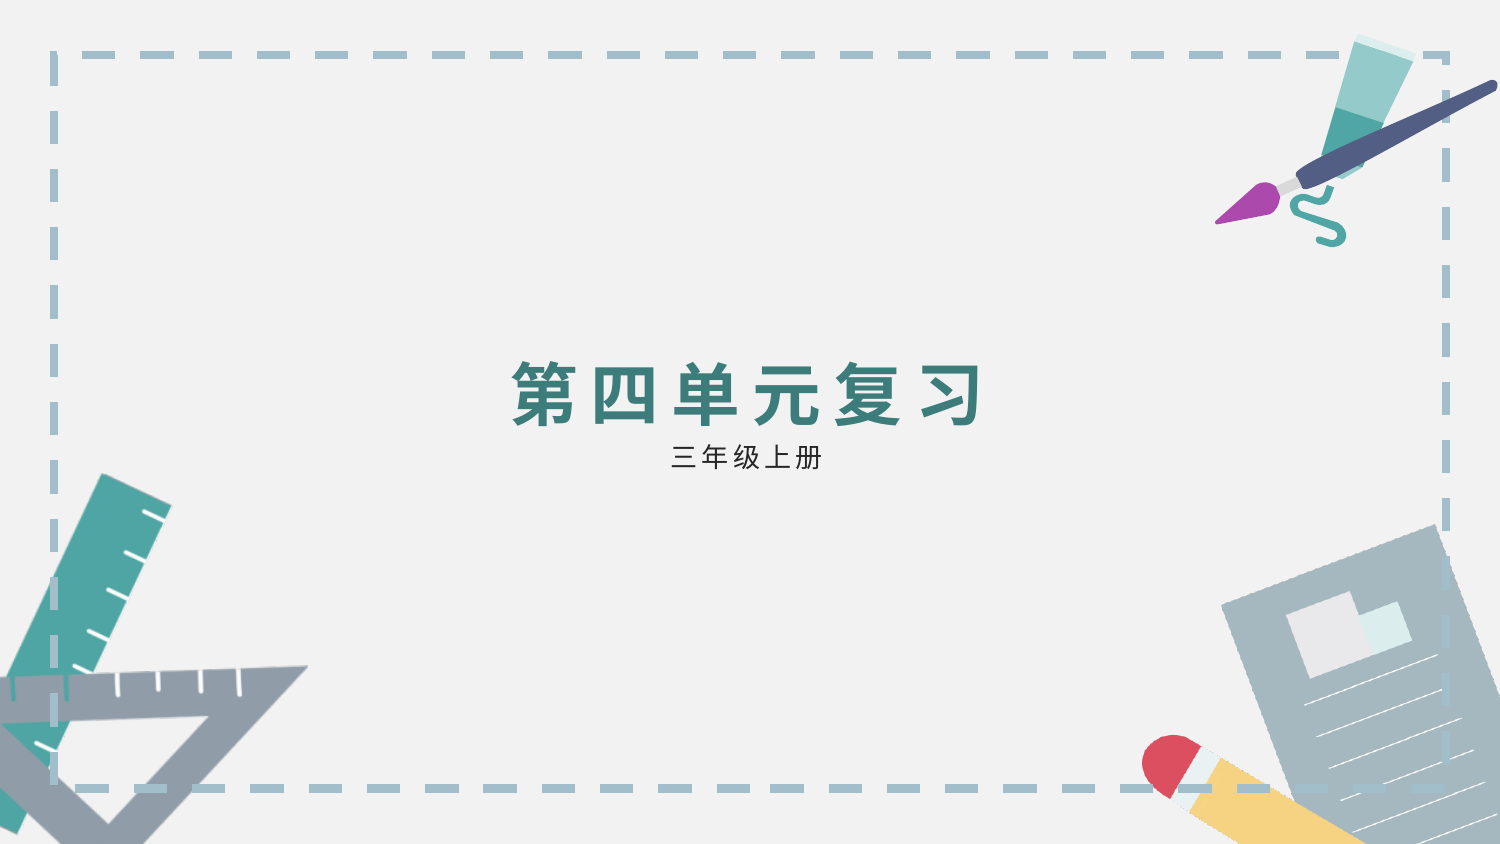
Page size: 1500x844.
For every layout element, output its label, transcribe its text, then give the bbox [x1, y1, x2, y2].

text_box 第四单元复习 [281, 263, 1212, 435]
text_box 三年级上册 [281, 440, 1212, 587]
picture [0, 458, 308, 844]
picture [1141, 523, 1500, 844]
